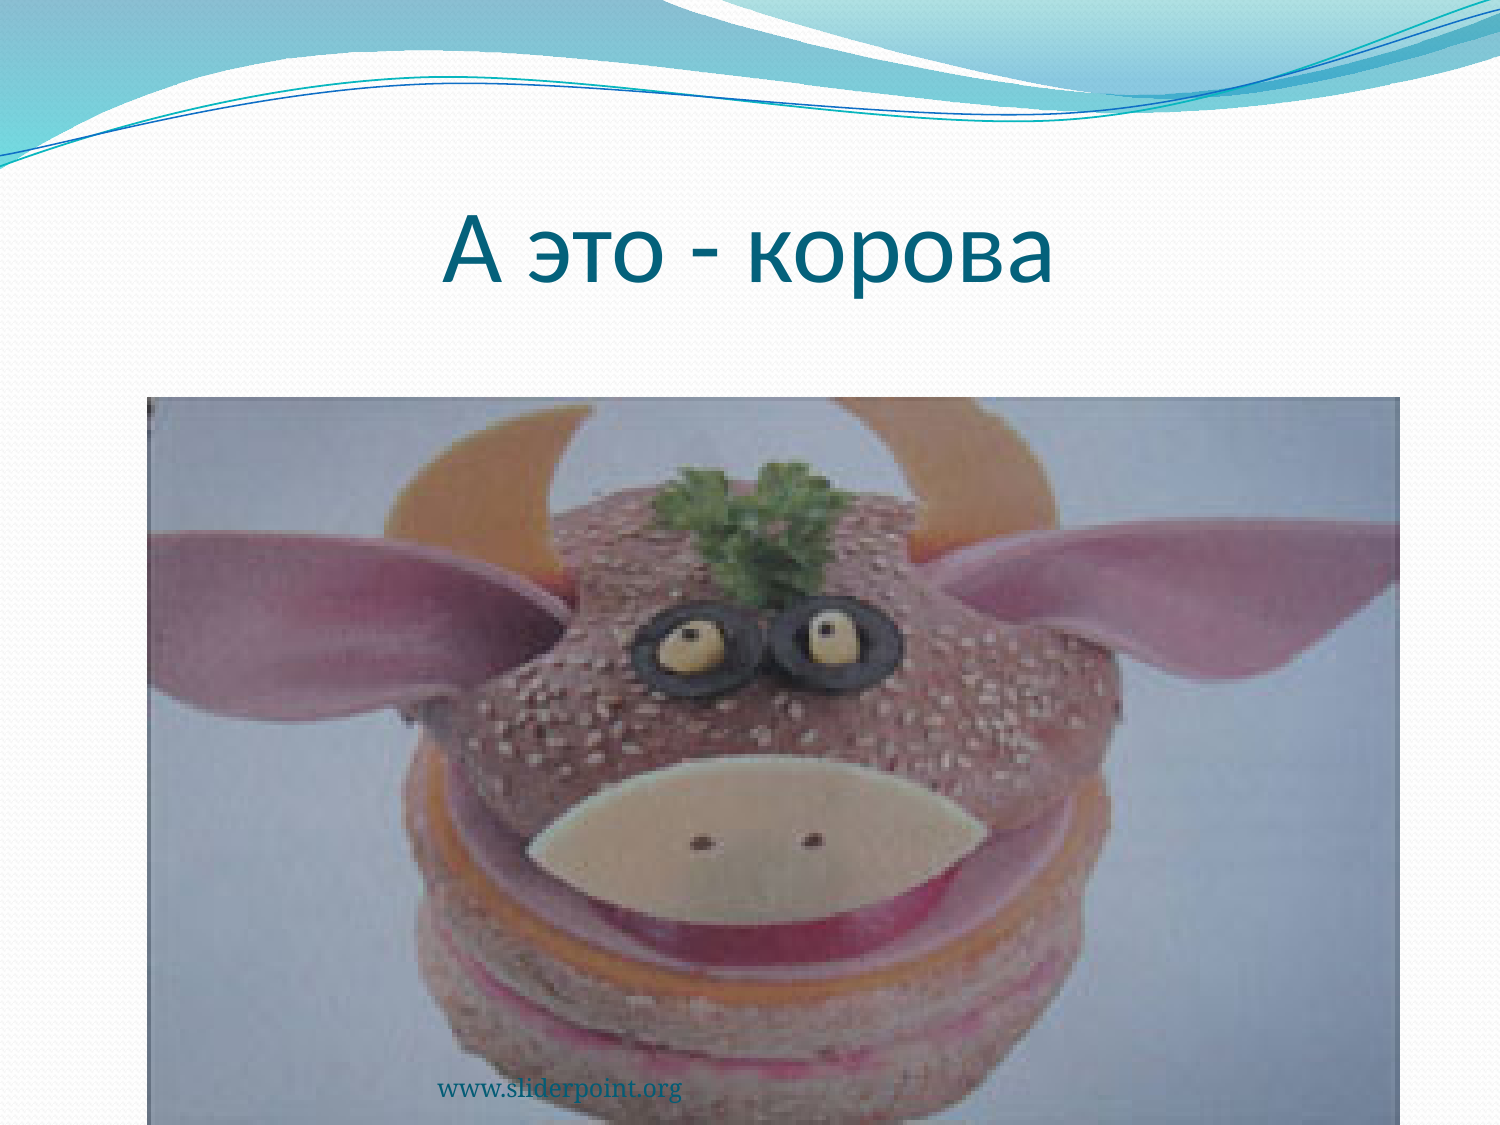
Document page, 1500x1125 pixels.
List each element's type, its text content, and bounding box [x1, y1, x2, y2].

picture [147, 396, 1400, 1125]
title А это - корова [74, 115, 1426, 304]
